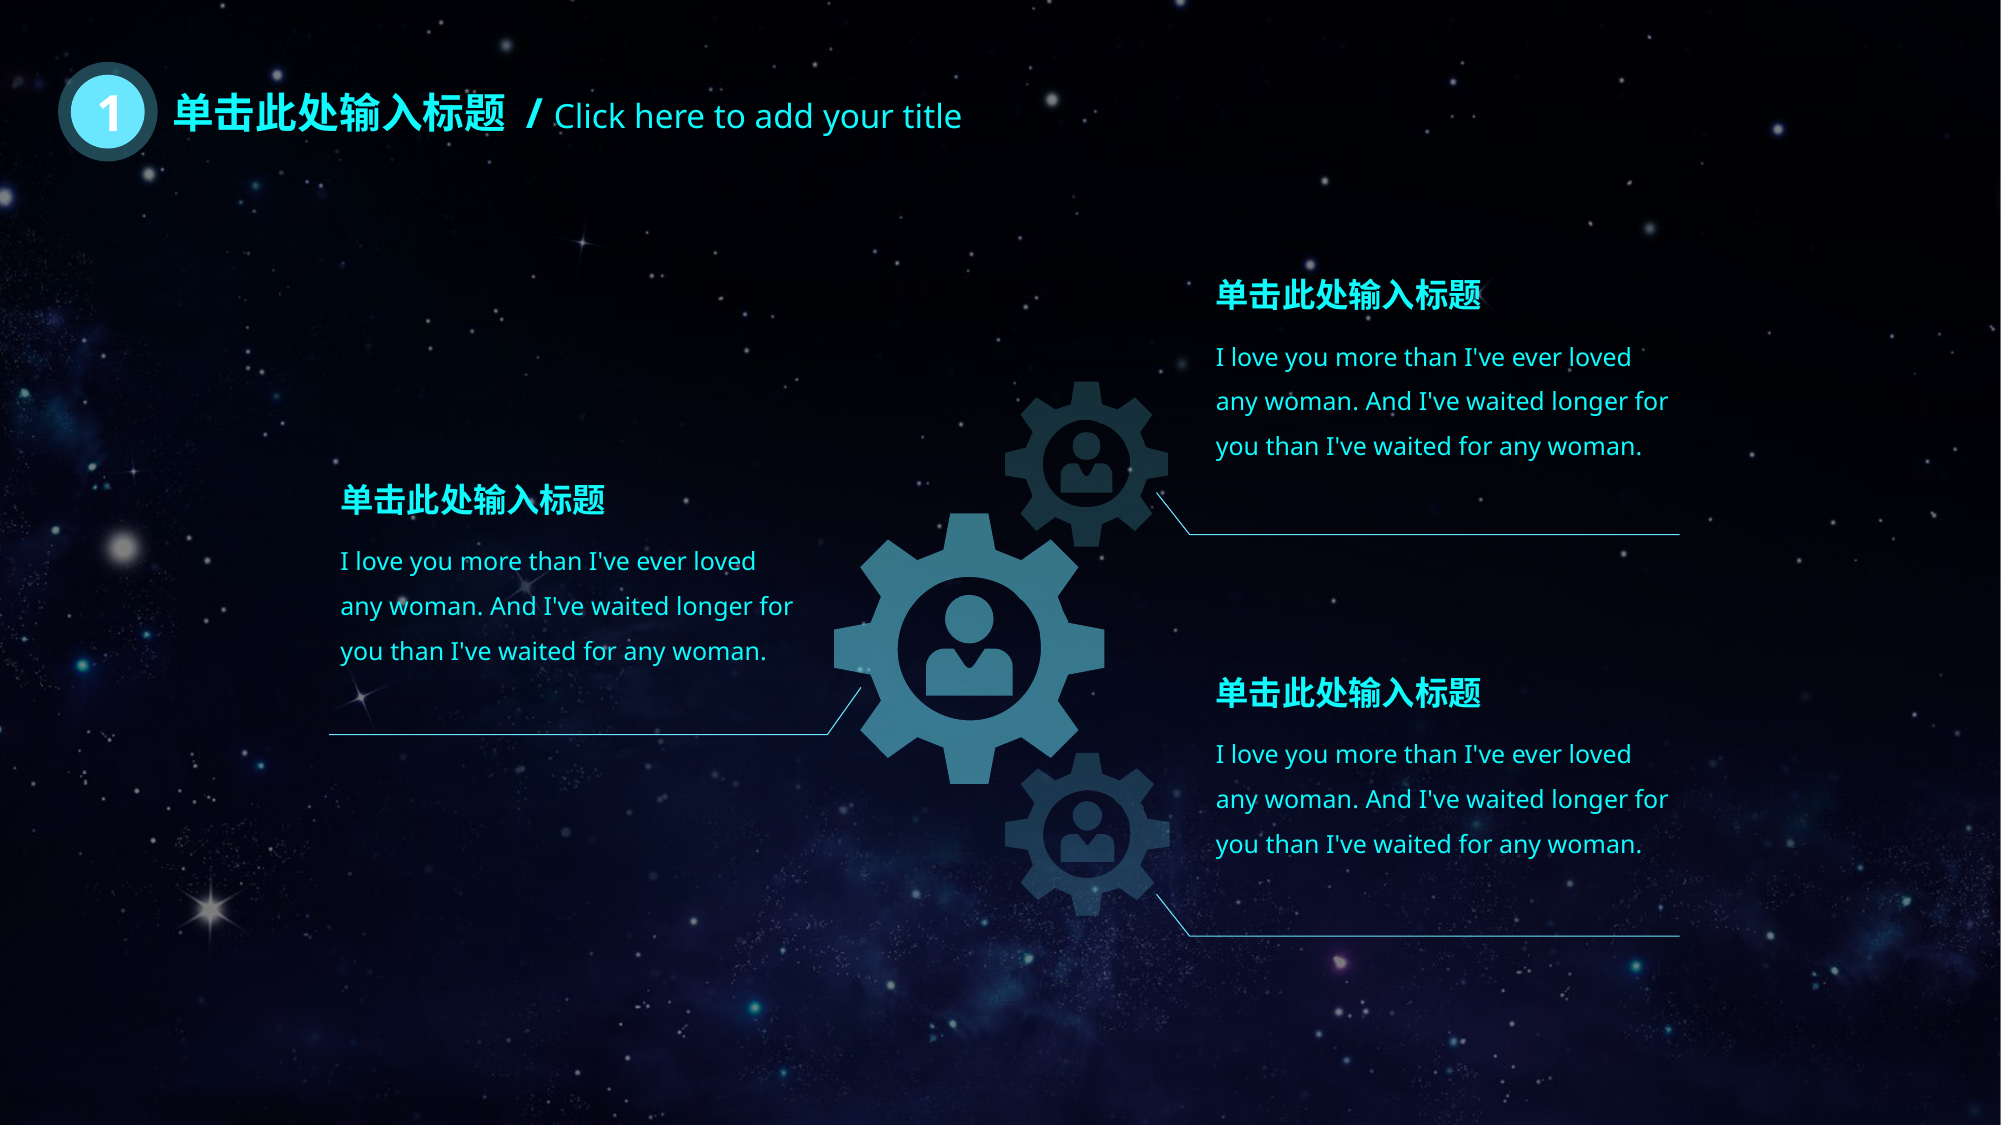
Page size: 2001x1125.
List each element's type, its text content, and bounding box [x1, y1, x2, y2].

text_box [58, 61, 158, 162]
text_box I love you more than I've ever loved any woman. And I've waited longer for you than I've waited for any woman. [1204, 320, 1690, 467]
text_box I love you more than I've ever loved any woman. And I've waited longer for you than I've waited for any woman. [1204, 717, 1690, 864]
text_box [1168, 493, 1680, 536]
text_box 单击此处输入标题 [329, 473, 641, 525]
text_box [329, 689, 834, 736]
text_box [834, 513, 1105, 784]
text_box [1170, 895, 1680, 937]
text_box I love you more than I've ever loved any woman. And I've waited longer for you than I've waited for any woman. [329, 524, 814, 671]
text_box 单击此处输入标题 [1204, 666, 1517, 718]
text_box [1005, 381, 1168, 547]
text_box 单击此处输入标题 [1204, 268, 1517, 320]
text_box 单击此处输入标题 / Click here to add your title [158, 78, 1017, 144]
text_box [1005, 752, 1170, 916]
picture [0, 0, 2001, 1125]
